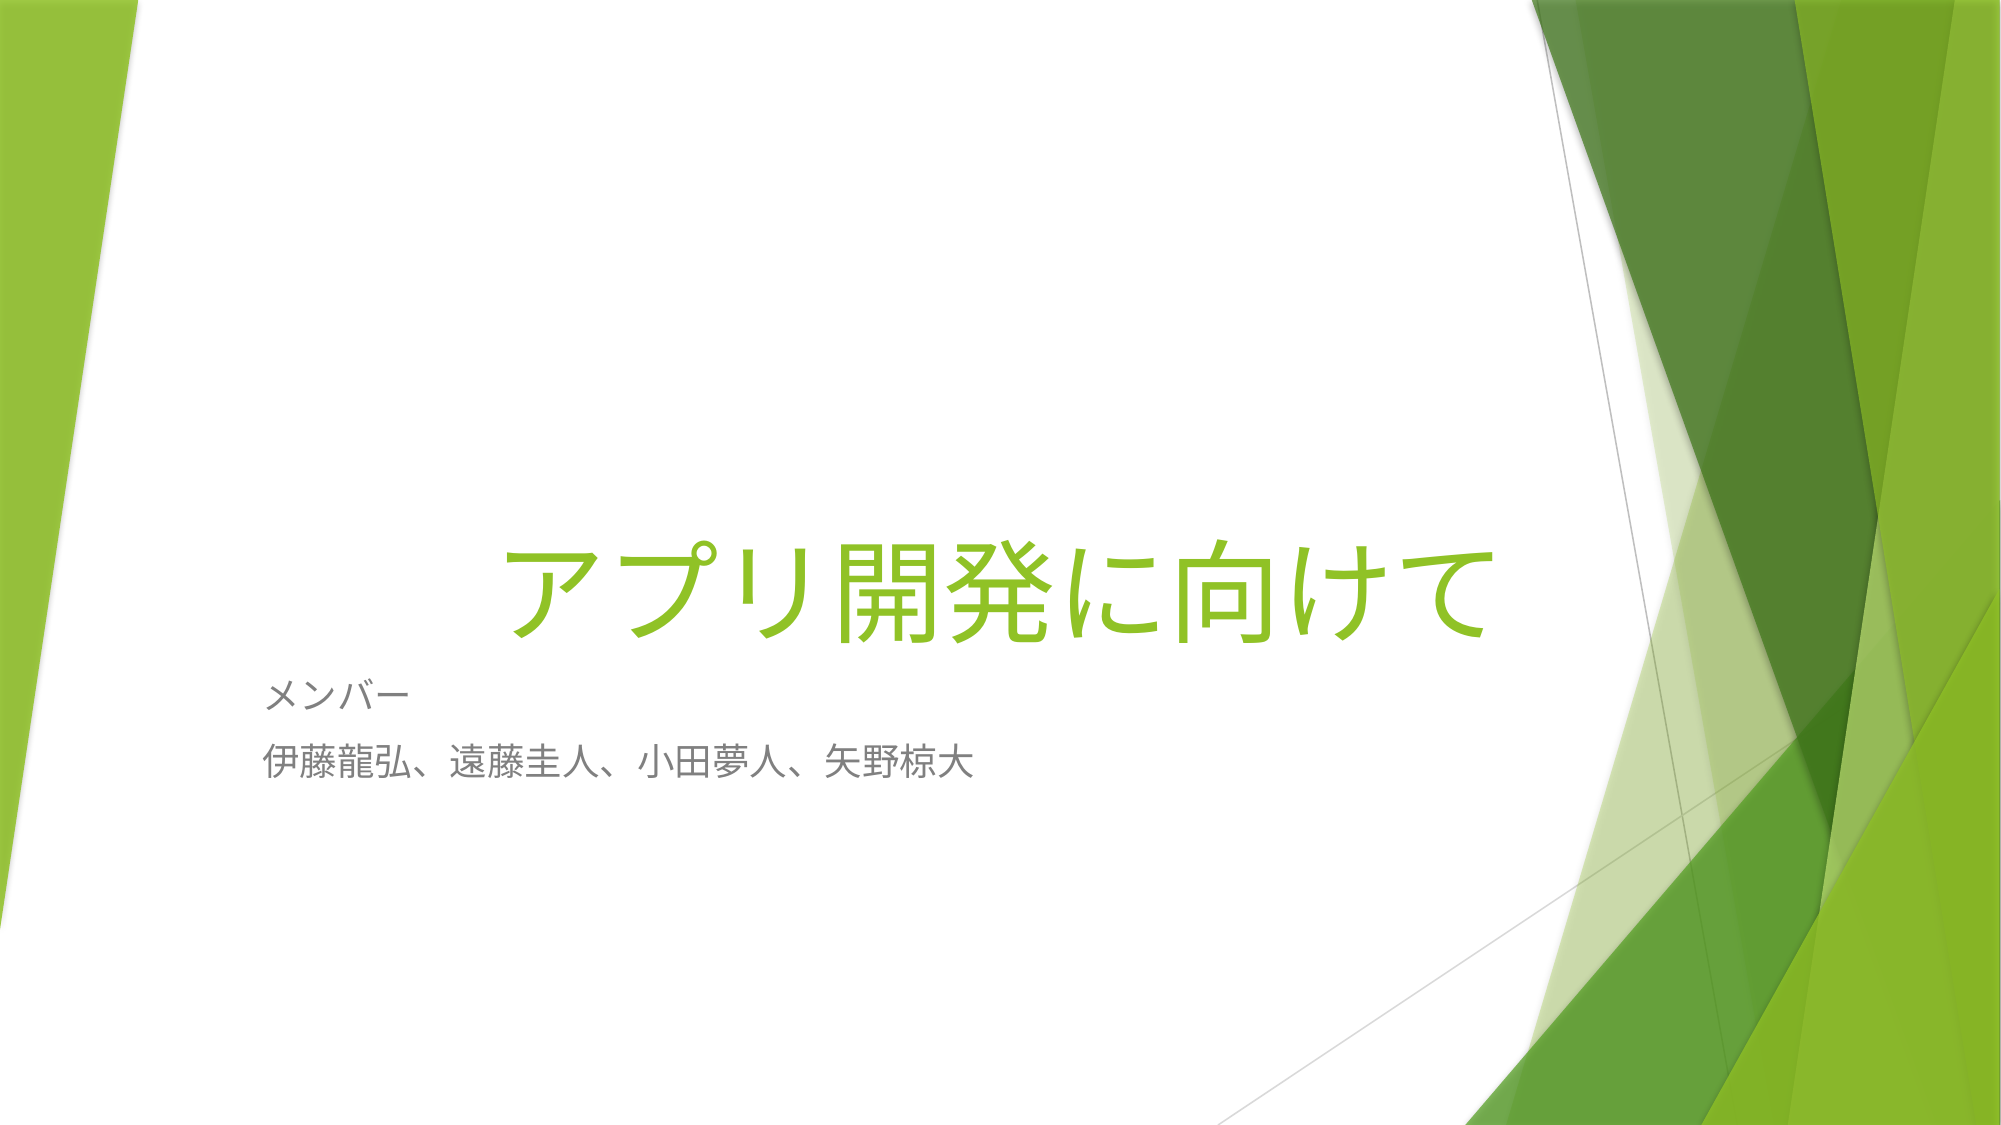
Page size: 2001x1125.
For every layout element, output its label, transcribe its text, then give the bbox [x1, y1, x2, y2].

subtitle メンバー 伊藤龍弘、遠藤圭人、小田夢人、矢野椋大 [247, 664, 1522, 845]
title アプリ開発に向けて [247, 394, 1522, 664]
